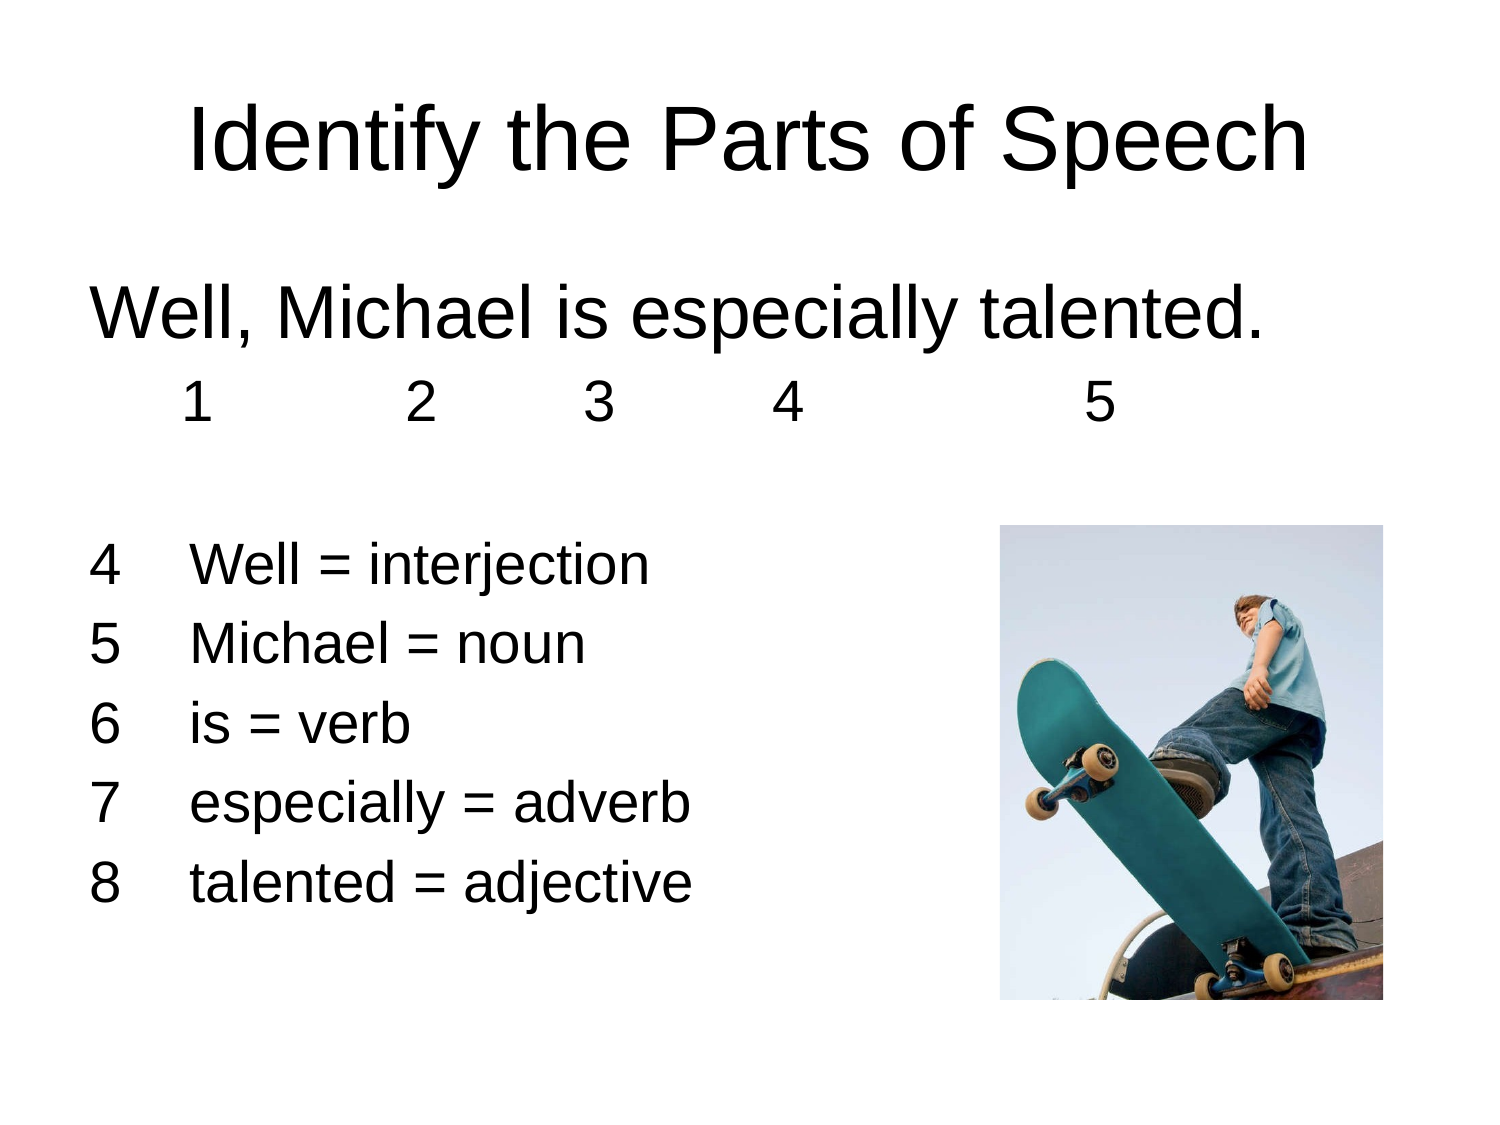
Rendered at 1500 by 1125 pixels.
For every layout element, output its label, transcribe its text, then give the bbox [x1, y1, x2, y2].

title Identify the Parts of Speech [184, 76, 1316, 267]
text_box [999, 525, 1384, 1000]
text_box 1 2 3 Well = interjection Michael = noun is = verb especially = adverb talented = adjective [87, 361, 698, 915]
text_box Well, Michael is especially talented. [87, 261, 1273, 354]
text_box 4 5 [770, 361, 1117, 433]
